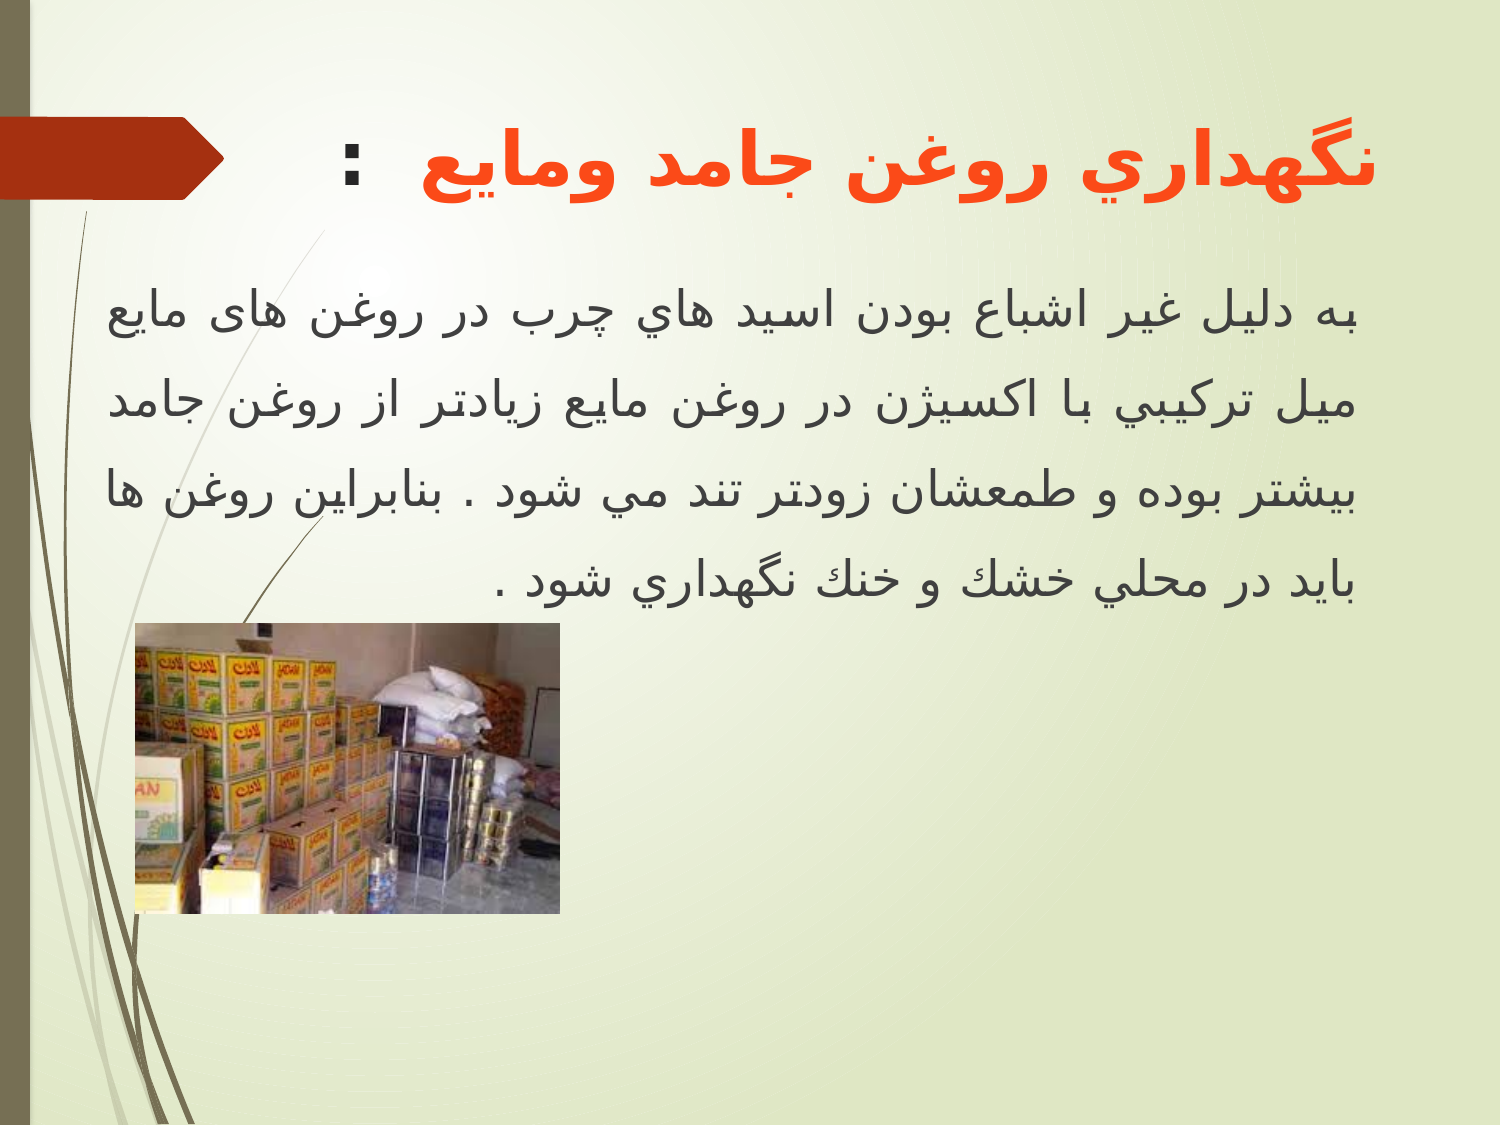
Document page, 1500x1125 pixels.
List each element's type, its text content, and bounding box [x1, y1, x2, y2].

picture [135, 623, 560, 915]
list به دليل غير اشباع بودن اسيد هاي چرب در روغن های مايع ميل تركيبي با اكسيژن در روغن مايع زيادتر از روغن جامد بیشتر بوده و طمعشان زودتر تند مي شود . بنابراين روغن ها باید در محلي خشك و خنك نگهداري شود . [88, 149, 1430, 769]
title نگهداري روغن جامد ومايع : [319, 102, 1400, 149]
